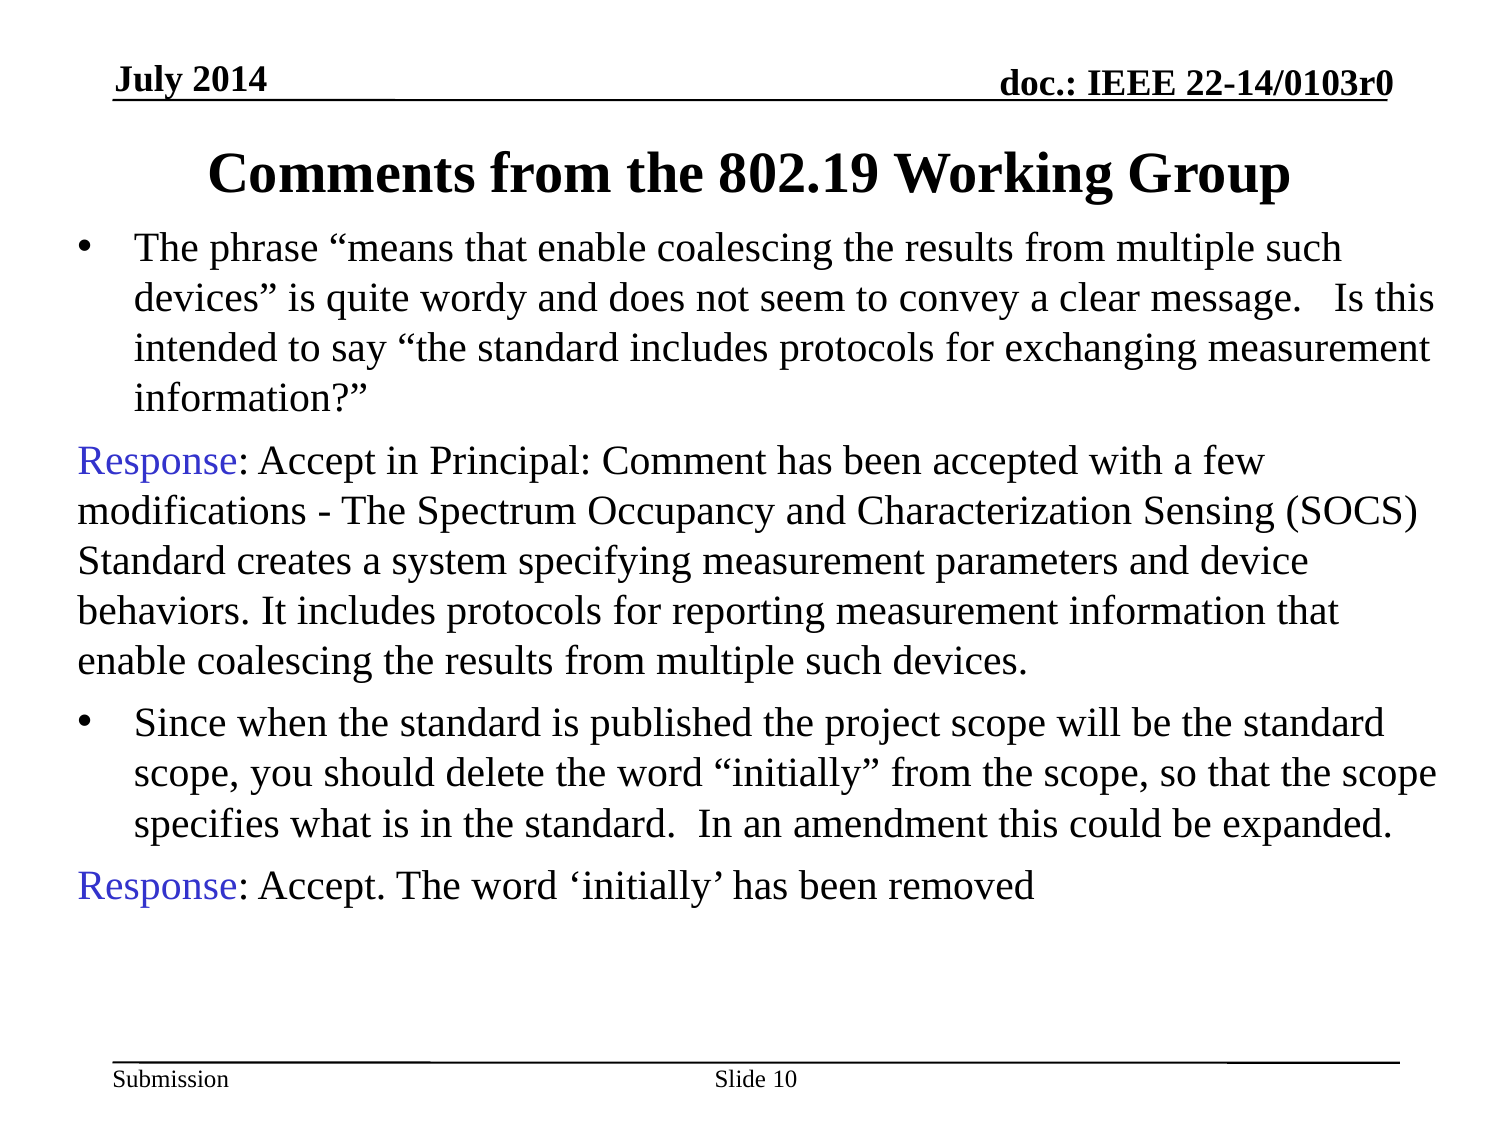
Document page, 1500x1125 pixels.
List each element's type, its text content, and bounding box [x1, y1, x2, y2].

title Comments from the 802.19 Working Group [112, 112, 1388, 212]
slide_number Slide 10 [712, 1061, 800, 1123]
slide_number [114, 54, 423, 100]
list The phrase “means that enable coalescing the results from multiple such devices” is quite wordy and does not seem to convey a clear message. Is this intended to say “the standard includes protocols for exchanging measurement information?” Response: Accept in Principal: Comment has been accepted with a few modifications - The Spectrum Occupancy and Characterization Sensing (SOCS) Standard creates a system specifying measurement parameters and device behaviors. It includes protocols for reporting measurement information that enable coalescing the results from multiple such devices. Since when the standard is published the project scope will be the standard scope, you should delete the word “initially” from the scope, so that the scope specifies what is in the standard. In an amendment this could be expanded. Response: Accept. The word ‘initially’ has been removed [62, 212, 1463, 951]
